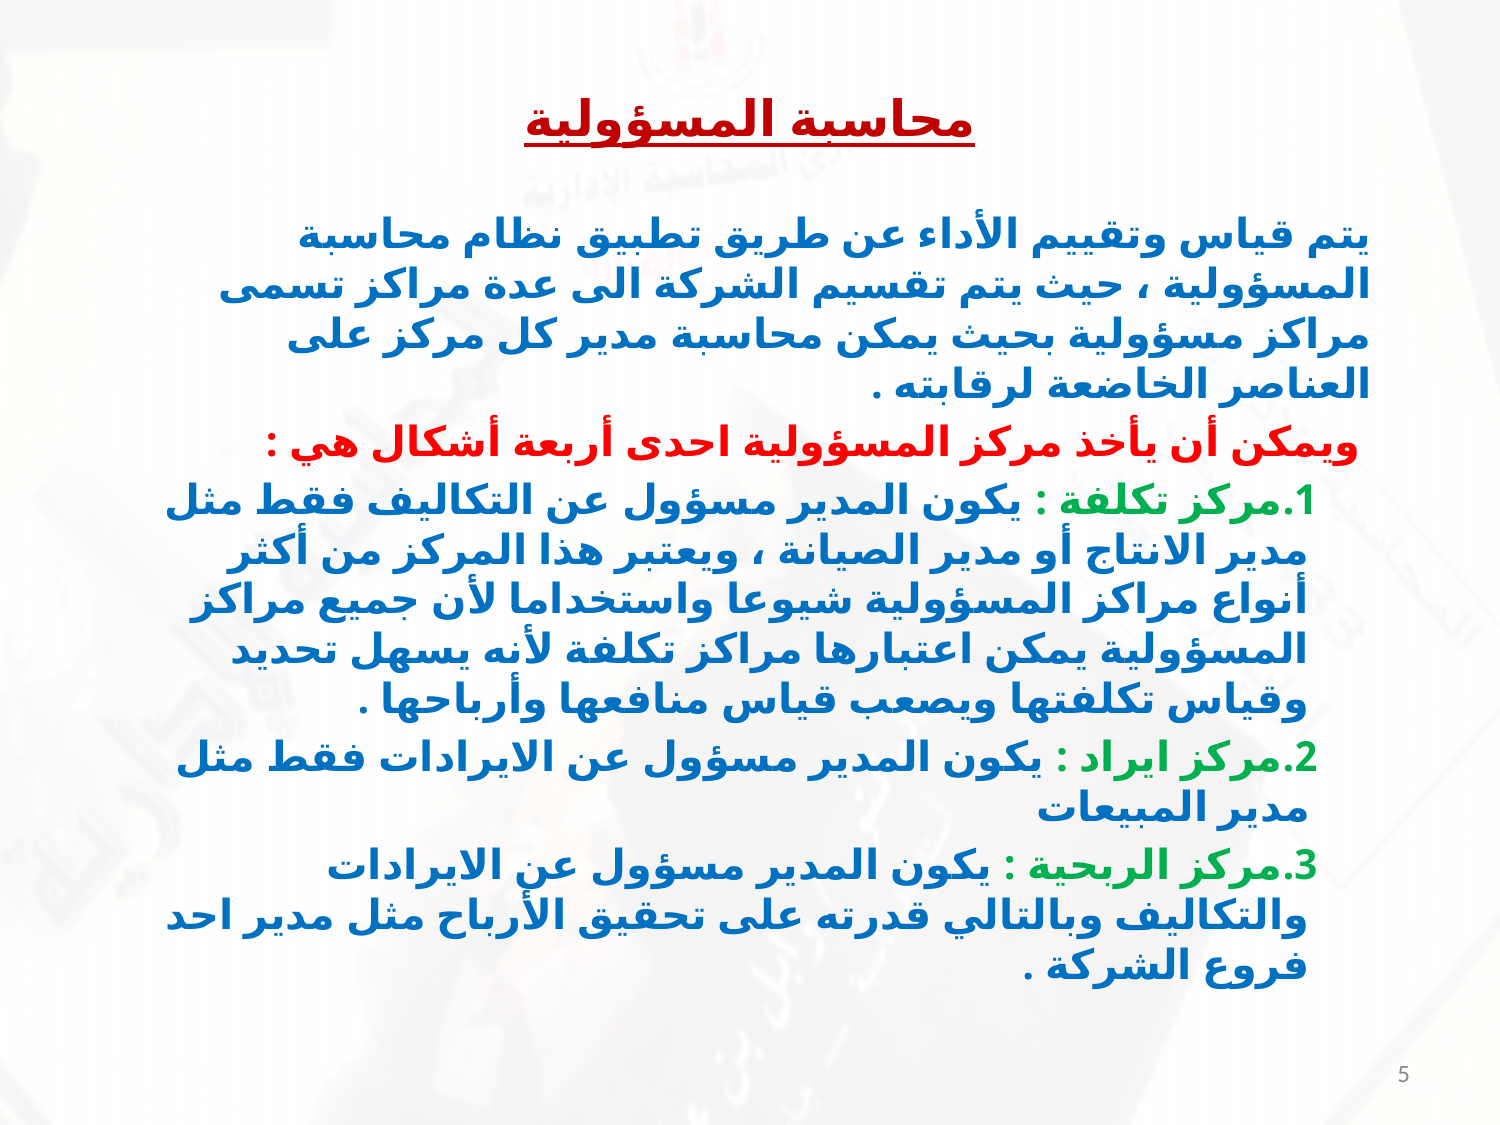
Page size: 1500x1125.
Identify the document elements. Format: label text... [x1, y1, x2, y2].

slide_number 5 [1074, 1042, 1425, 1103]
title محاسبة المسؤولية [75, 45, 1425, 188]
list يتم قياس وتقييم الأداء عن طريق تطبيق نظام محاسبة المسؤولية ، حيث يتم تقسيم الشركة الى عدة مراكز تسمى مراكز مسؤولية بحيث يمكن محاسبة مدير كل مركز على العناصر الخاضعة لرقابته . ويمكن أن يأخذ مركز المسؤولية احدى أربعة أشكال هي : مركز تكلفة : يكون المدير مسؤول عن التكاليف فقط مثل مدير الانتاج أو مدير الصيانة ، ويعتبر هذا المركز من أكثر أنواع مراكز المسؤولية شيوعا واستخداما لأن جميع مراكز المسؤولية يمكن اعتبارها مراكز تكلفة لأنه يسهل تحديد وقياس تكلفتها ويصعب قياس منافعها وأرباحها . مركز ايراد : يكون المدير مسؤول عن الايرادات فقط مثل مدير المبيعات مركز الربحية : يكون المدير مسؤول عن الايرادات والتكاليف وبالتالي قدرته على تحقيق الأرباح مثل مدير احد فروع الشركة . [125, 200, 1388, 1005]
